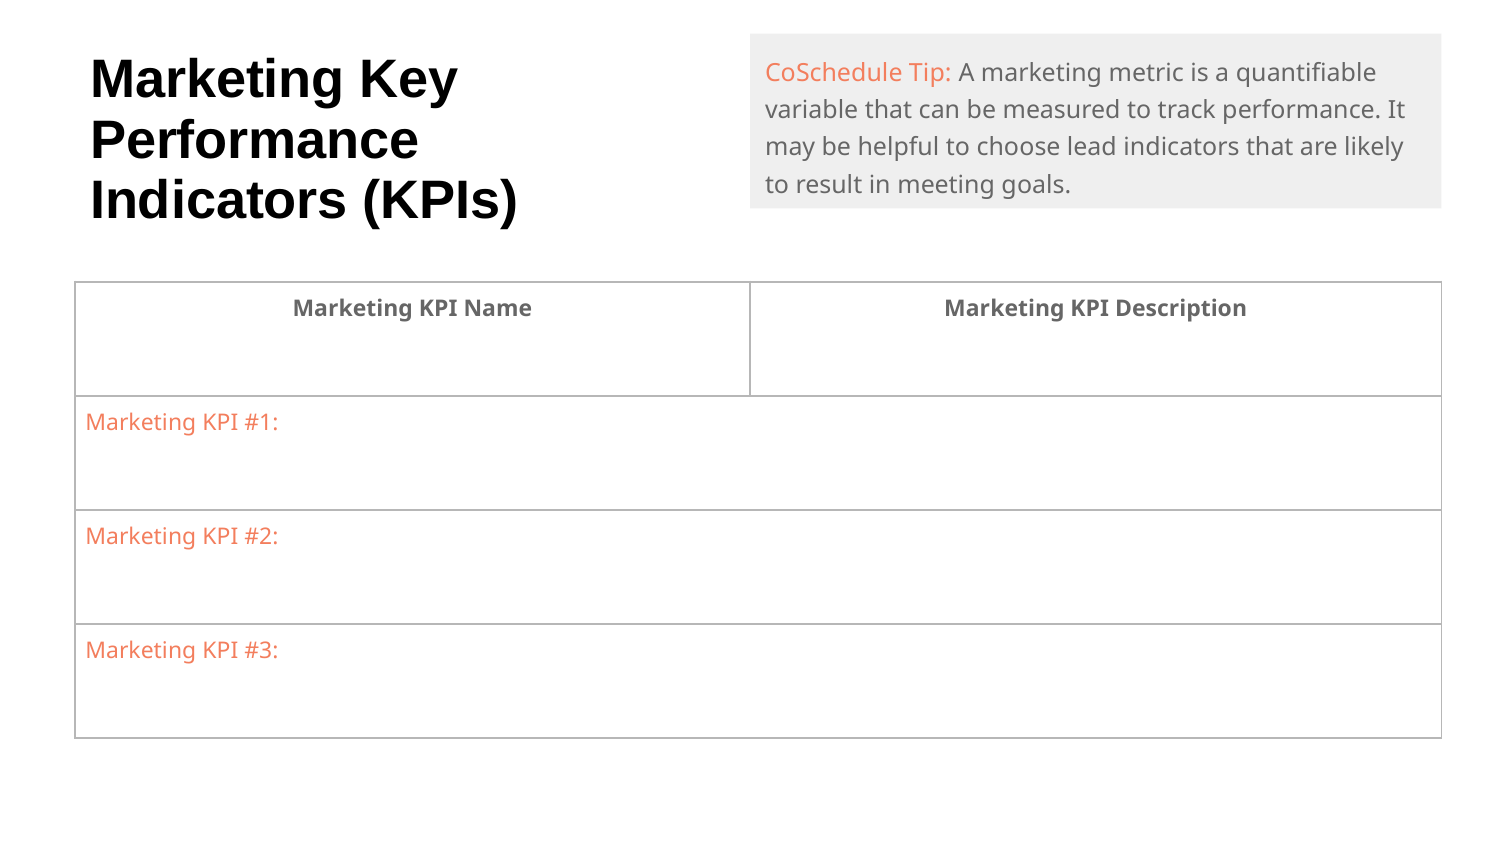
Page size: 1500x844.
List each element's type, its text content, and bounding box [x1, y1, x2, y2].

table_cell Marketing KPI #3: [76, 625, 1441, 737]
list CoSchedule Tip: A marketing metric is a quantifiable variable that can be measured to track performance. It may be helpful to choose lead indicators that are likely to result in meeting goals. [750, 33, 1442, 209]
table_header Marketing KPI Description [751, 283, 1441, 395]
table_header Marketing KPI Name [76, 283, 749, 395]
table_cell Marketing KPI #2: [76, 511, 1441, 623]
table_cell Marketing KPI #1: [76, 397, 1441, 509]
title Marketing Key Performance Indicators (KPIs) [75, 33, 773, 247]
